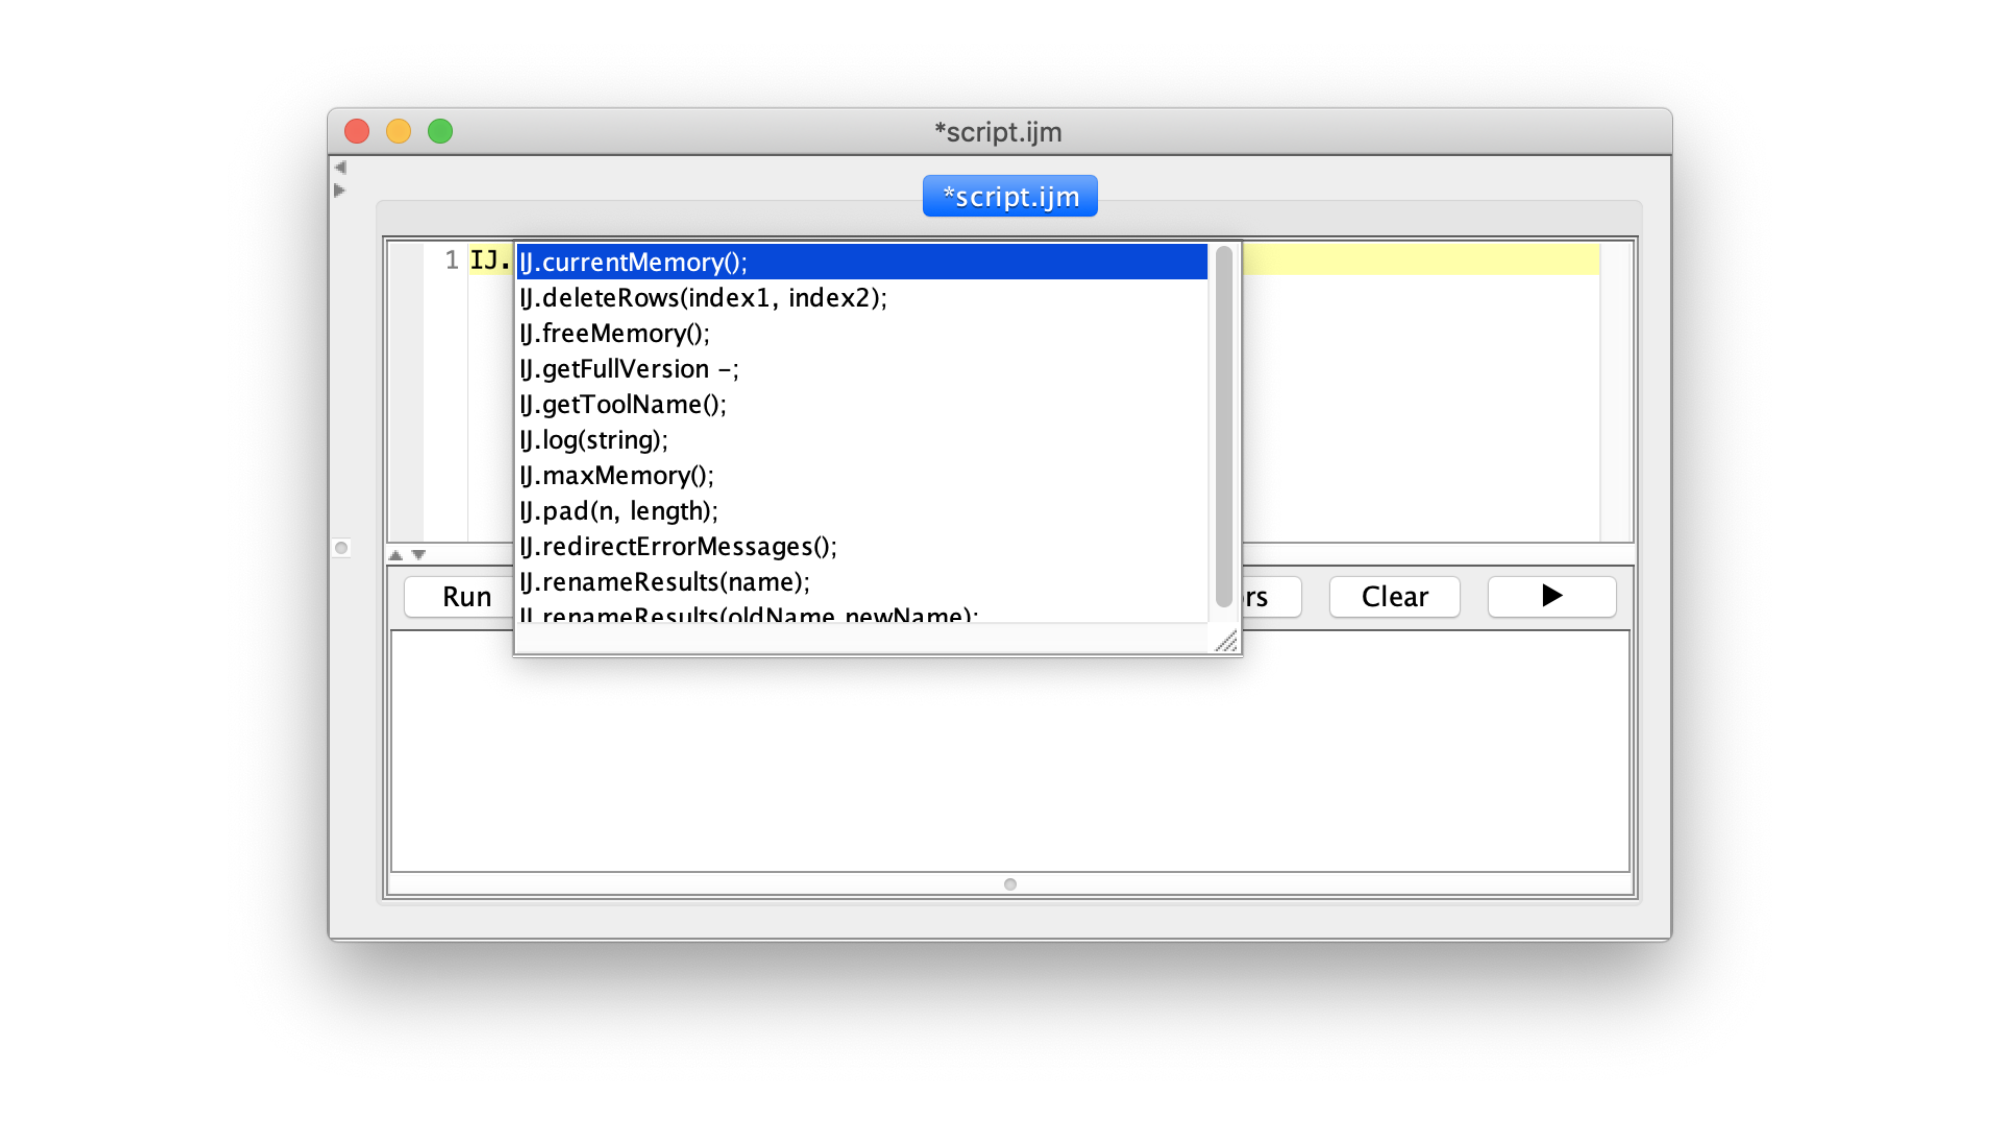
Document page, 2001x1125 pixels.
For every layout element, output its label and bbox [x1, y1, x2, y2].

picture [211, 29, 1789, 1096]
